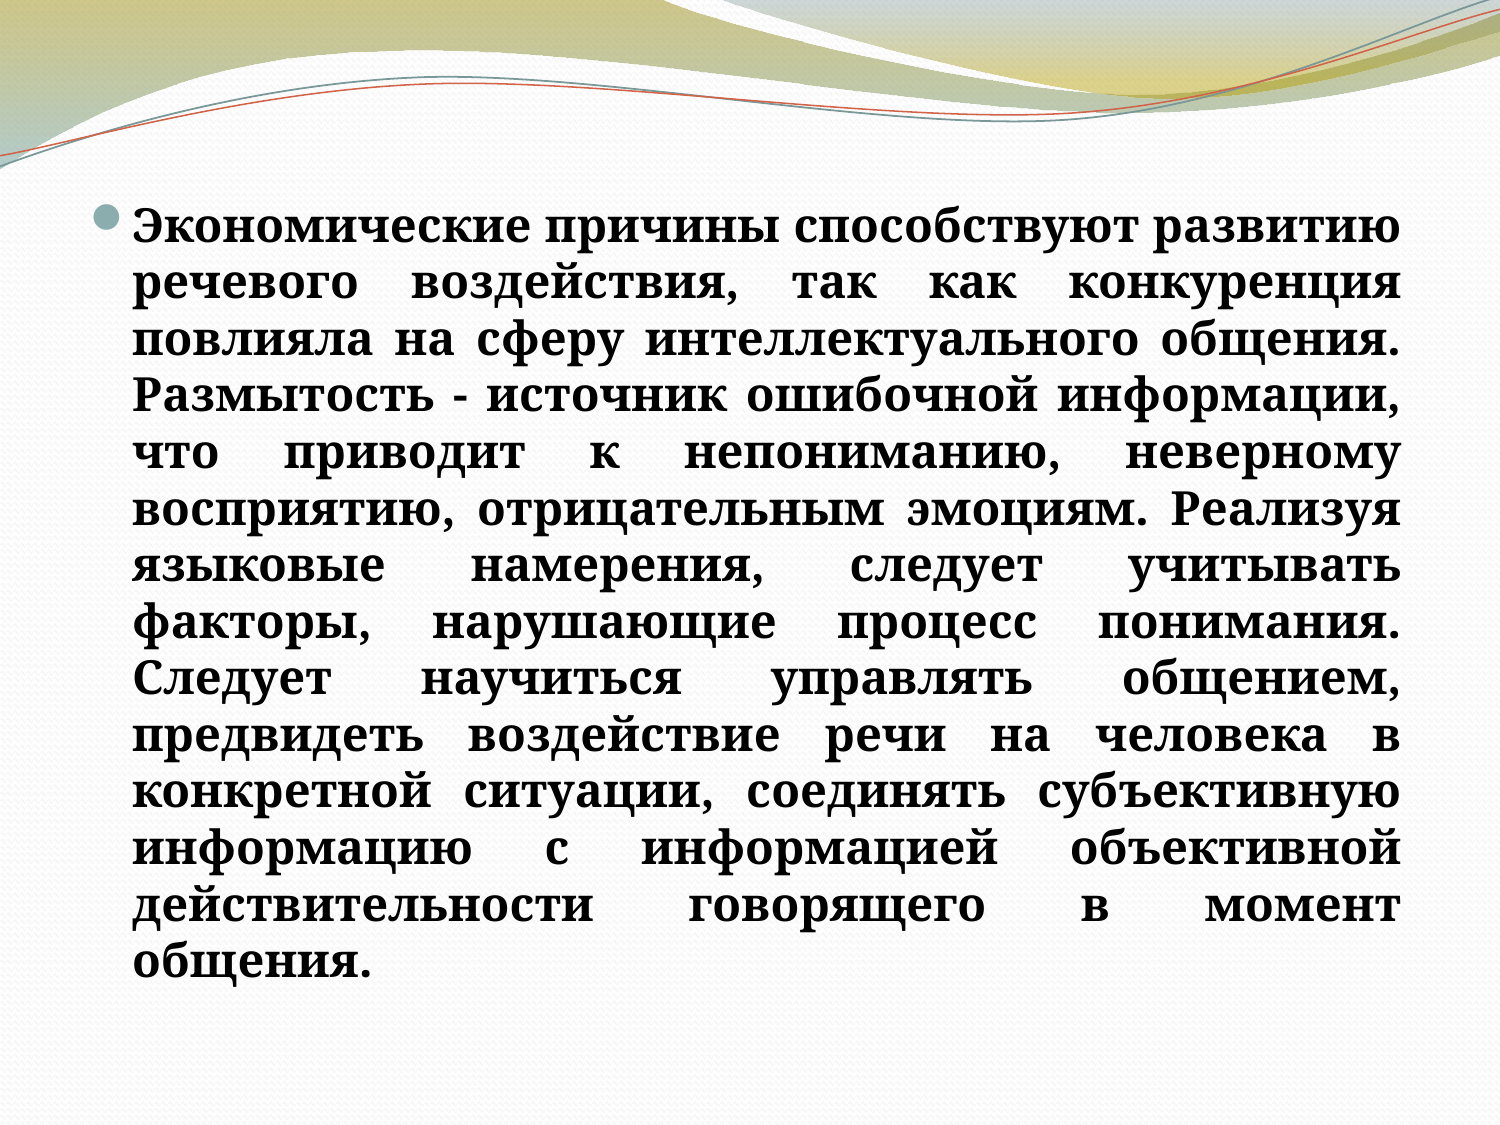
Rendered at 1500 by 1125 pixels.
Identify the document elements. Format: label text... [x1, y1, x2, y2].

list Экономические причины способствуют развитию речевого воздействия, так как конкуренция повлияла на сферу интеллектуального общения. Размытость - источник ошибочной информации, что приводит к непониманию, неверному восприятию, отрицательным эмоциям. Реализуя языковые намерения, следует учитывать факторы, нарушающие процесс понимания. Следует научиться управлять общением, предвидеть воздействие речи на человека в конкретной ситуации, соединять субъективную информацию с информацией объективной действительности говорящего в момент общения. [75, 187, 1418, 1038]
